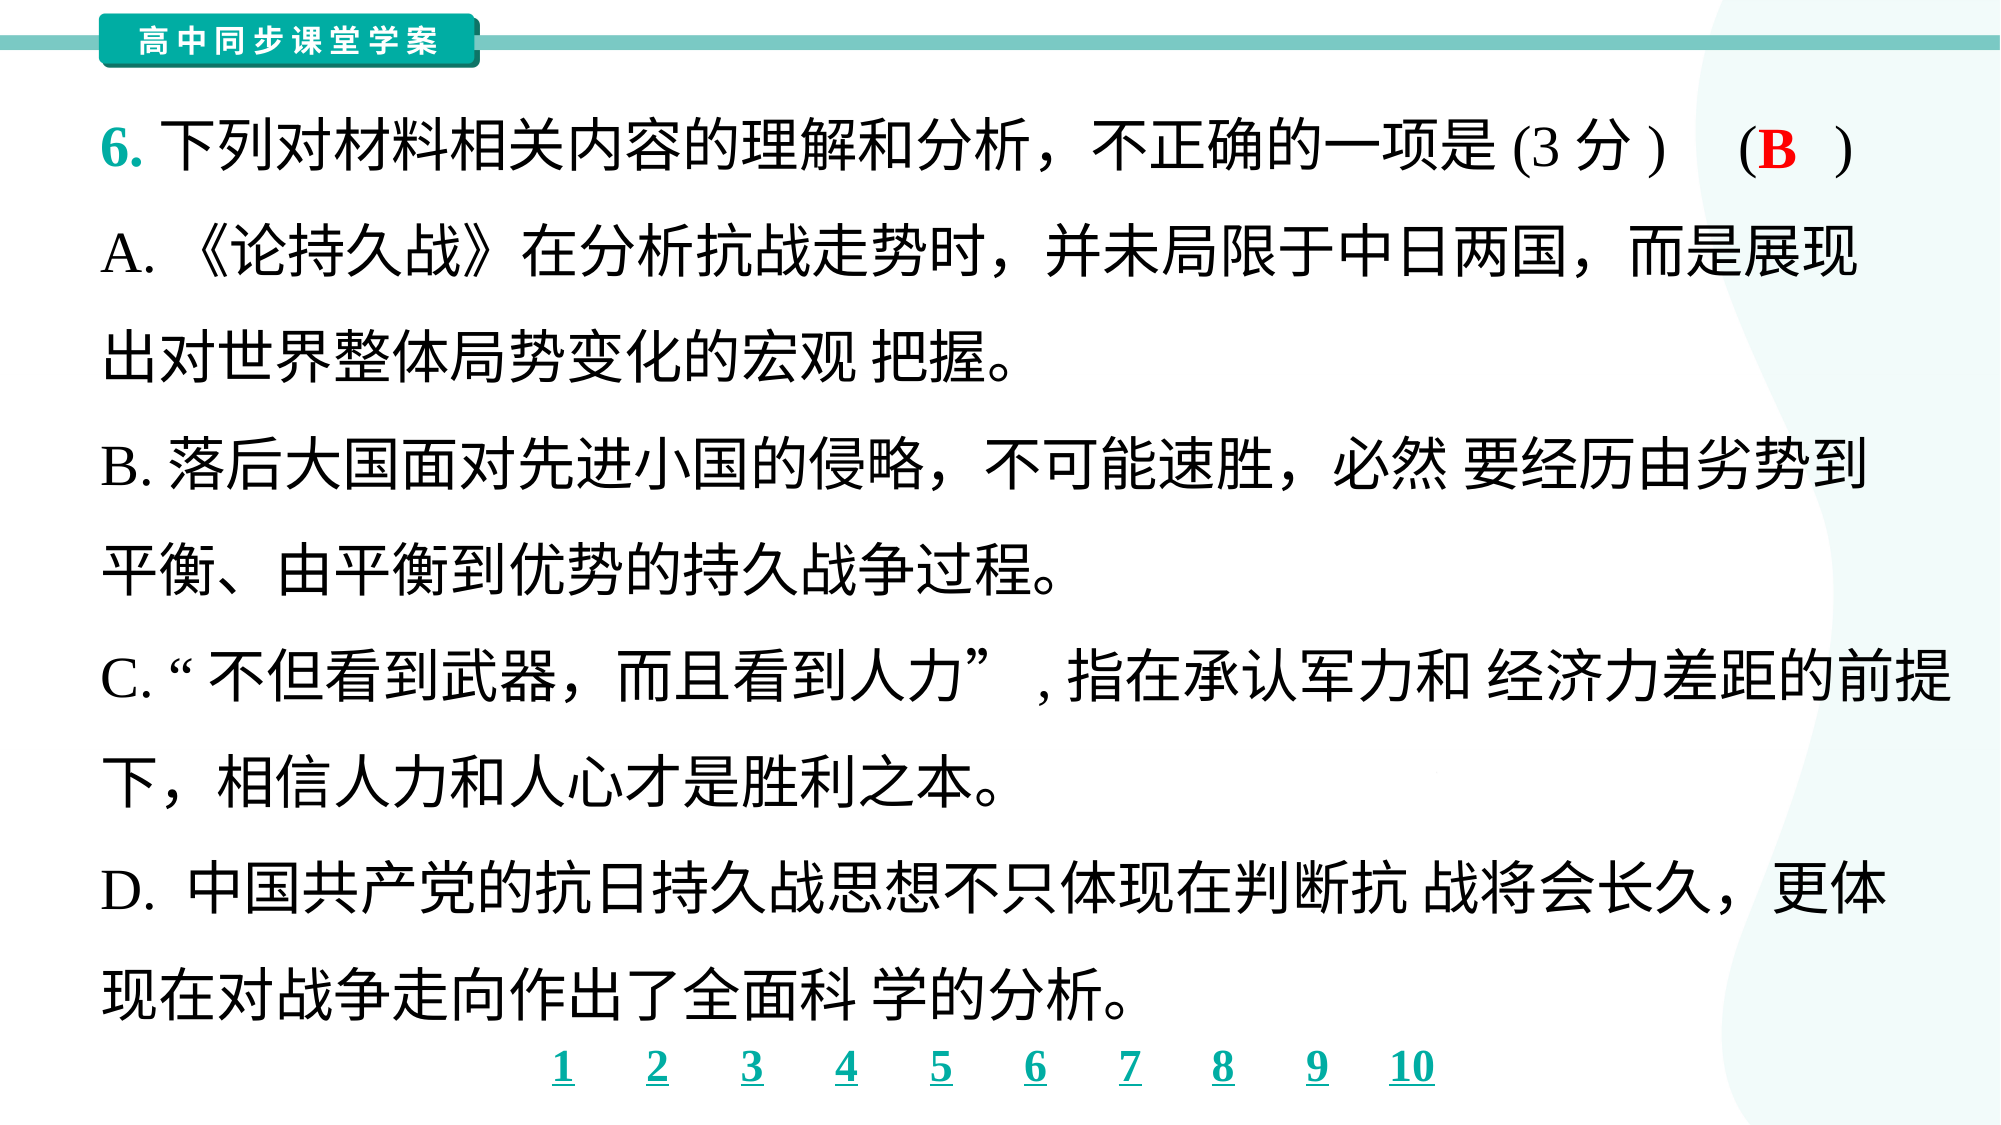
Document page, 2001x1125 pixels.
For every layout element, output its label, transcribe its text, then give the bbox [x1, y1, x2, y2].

text_box 6.下列对材料相关内容的理解和分析，不正确的一项是(3分) ( ) [1821, 76, 1899, 177]
text_box A.《论持久战》在分析抗战走势时，并未局限于中日两国，而是展现 出对世界整体局势变化的宏观 把握。 B.落后大国面对先进小国的侵略，不可能速胜，必然 要经历由劣势到 平衡、由平衡到优势的持久战争过程。 C. “不但看到武器，而且看到人力”,指在承认军力和 经济力差距的前提 下，相信人力和人心才是胜利之本。 D. 中国共产党的抗日持久战思想不只体现在判断抗 战将会长久，更体 现在对战争走向作出了全面科 学的分析。 [100, 177, 1899, 1028]
picture [0, 0, 2000, 1125]
text_box 6.下列对材料相关内容的理解和分析，不正确的一项是(3分) ( ) [100, 76, 1735, 177]
text_box B [1735, 76, 1821, 177]
